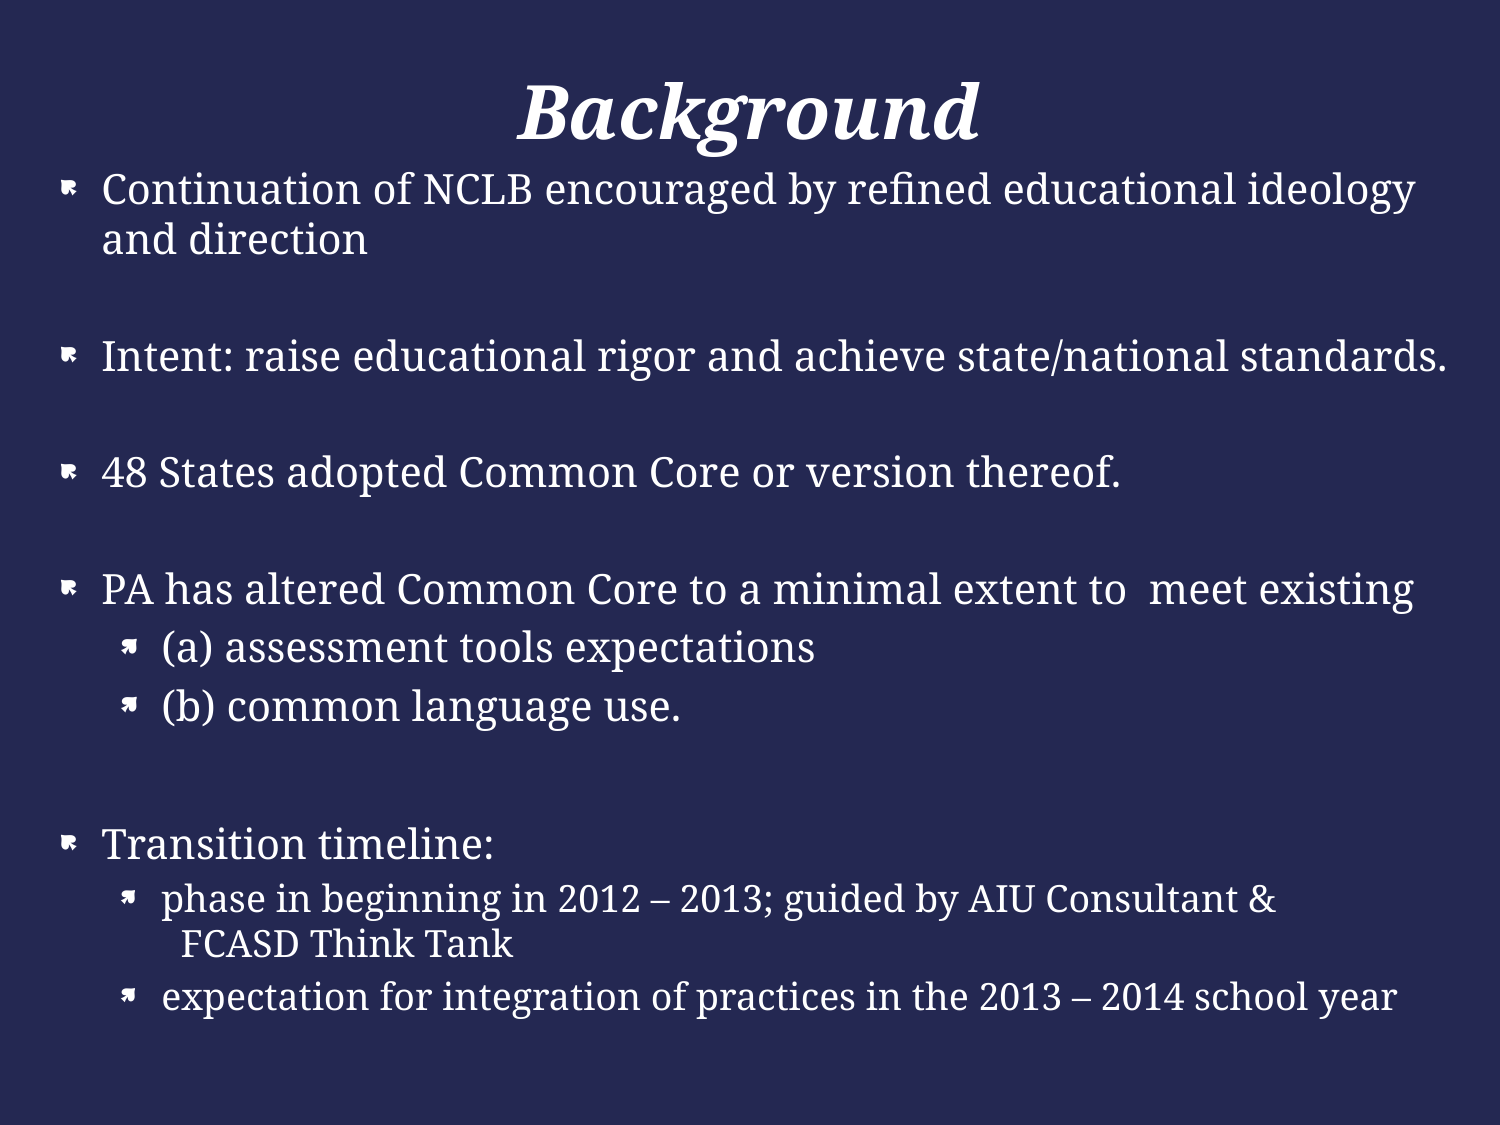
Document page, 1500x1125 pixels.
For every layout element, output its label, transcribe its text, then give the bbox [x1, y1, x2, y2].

title Background [0, 45, 1500, 162]
list Continuation of NCLB encouraged by refined educational ideology and direction Intent: raise educational rigor and achieve state/national standards. 48 States adopted Common Core or version thereof. PA has altered Common Core to a minimal extent to meet existing (a) assessment tools expectations (b) common language use. Transition timeline: phase in beginning in 2012 – 2013; guided by AIU Consultant & FCASD Think Tank expectation for integration of practices in the 2013 – 2014 school year [41, 189, 1477, 1074]
